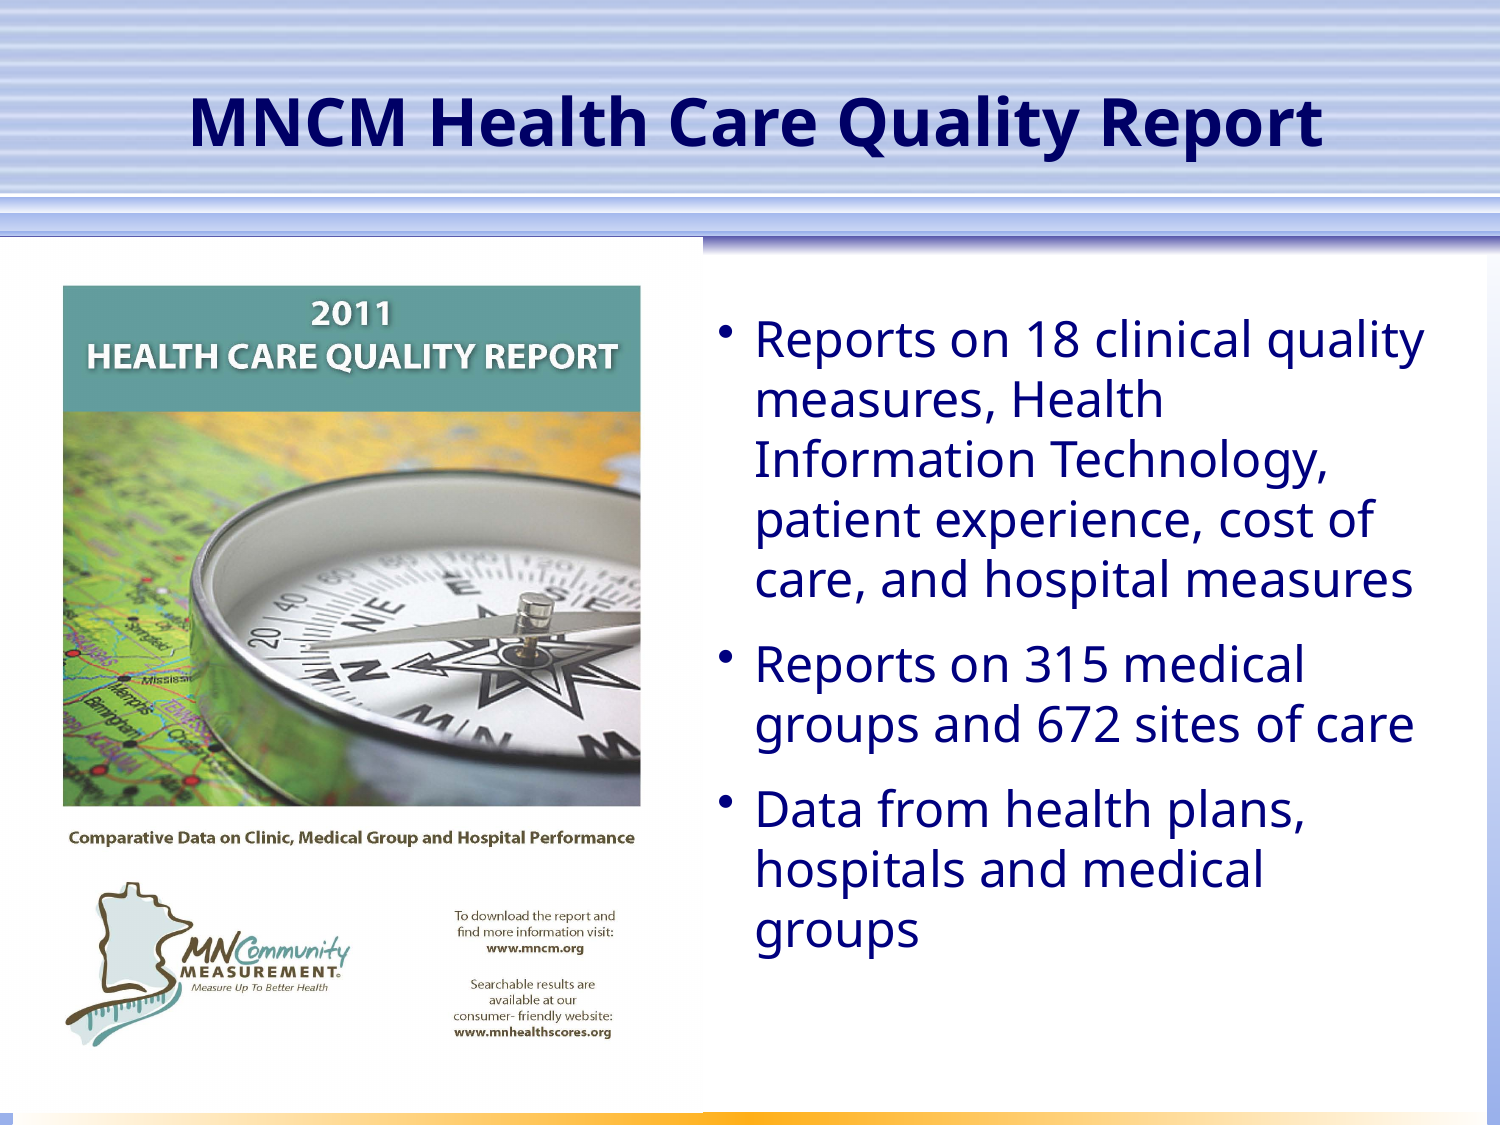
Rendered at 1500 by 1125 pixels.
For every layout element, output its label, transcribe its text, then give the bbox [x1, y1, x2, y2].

title MNCM Health Care Quality Report [62, 49, 1451, 201]
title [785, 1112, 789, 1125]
text_box Reports on 18 clinical quality measures, Health Information Technology, patient experience, cost of care, and hospital measures Reports on 315 medical groups and 672 sites of care Data from health plans, hospitals and medical groups [707, 299, 1453, 1050]
picture [0, 237, 703, 1113]
picture [0, 0, 1500, 193]
